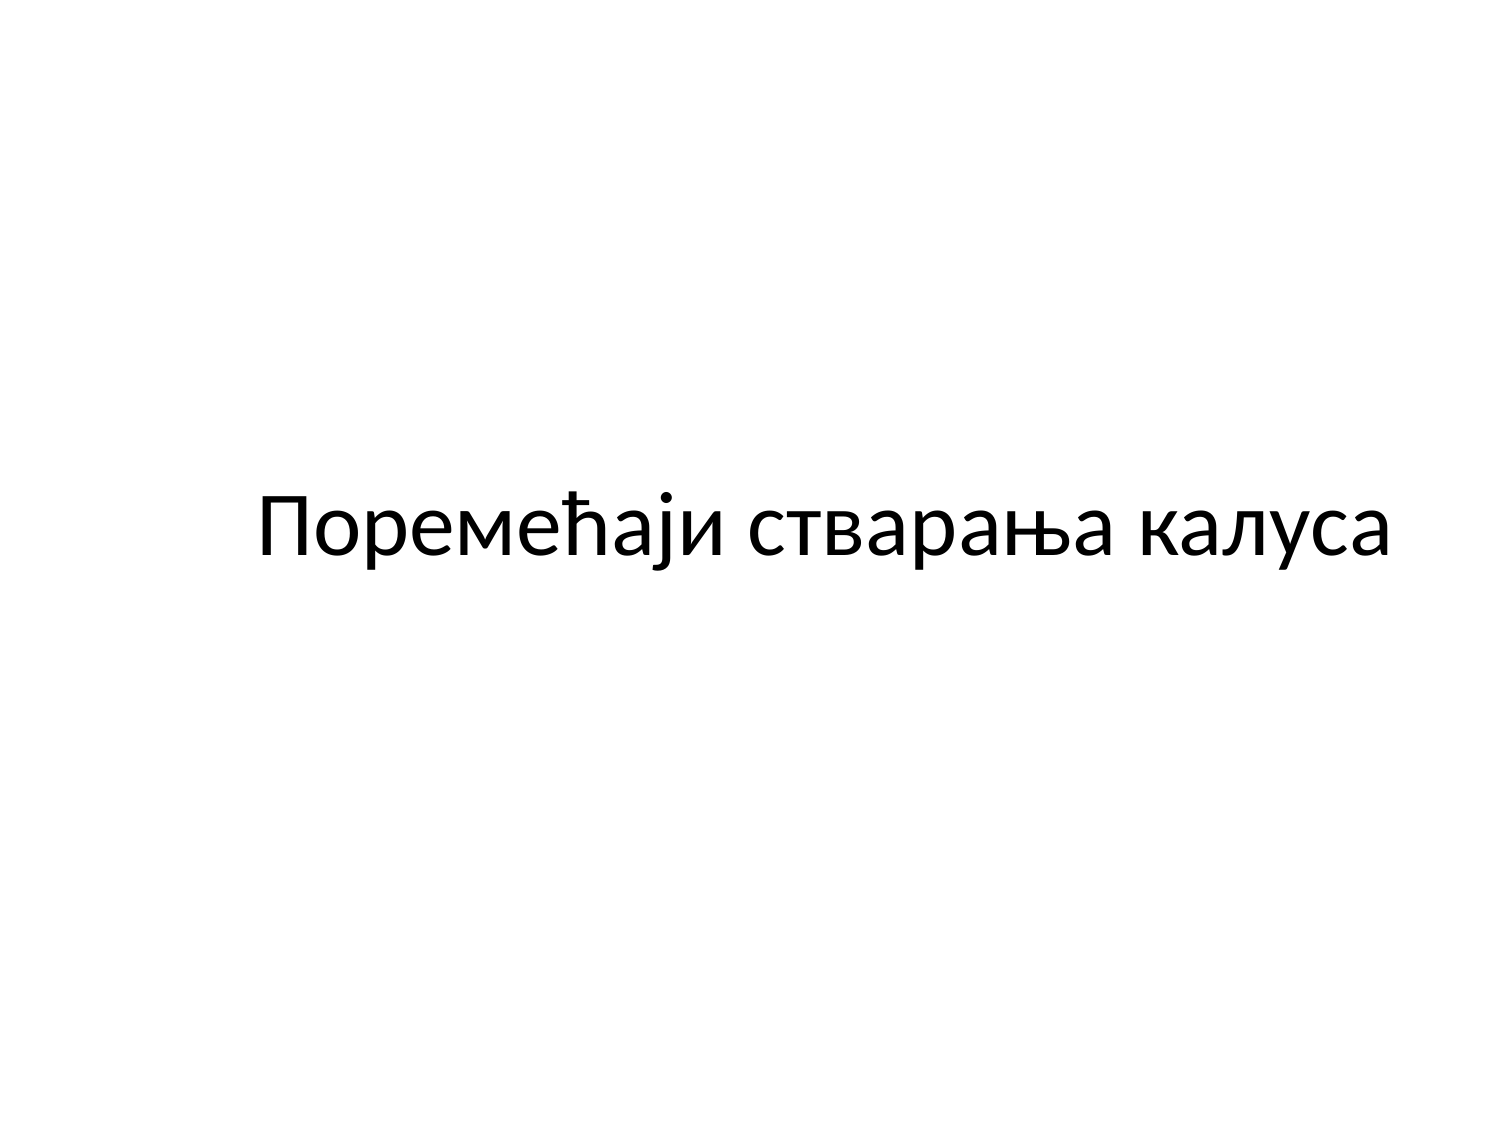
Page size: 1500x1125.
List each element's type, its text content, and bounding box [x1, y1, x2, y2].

title Поремећаји стварања калуса [187, 99, 1463, 938]
